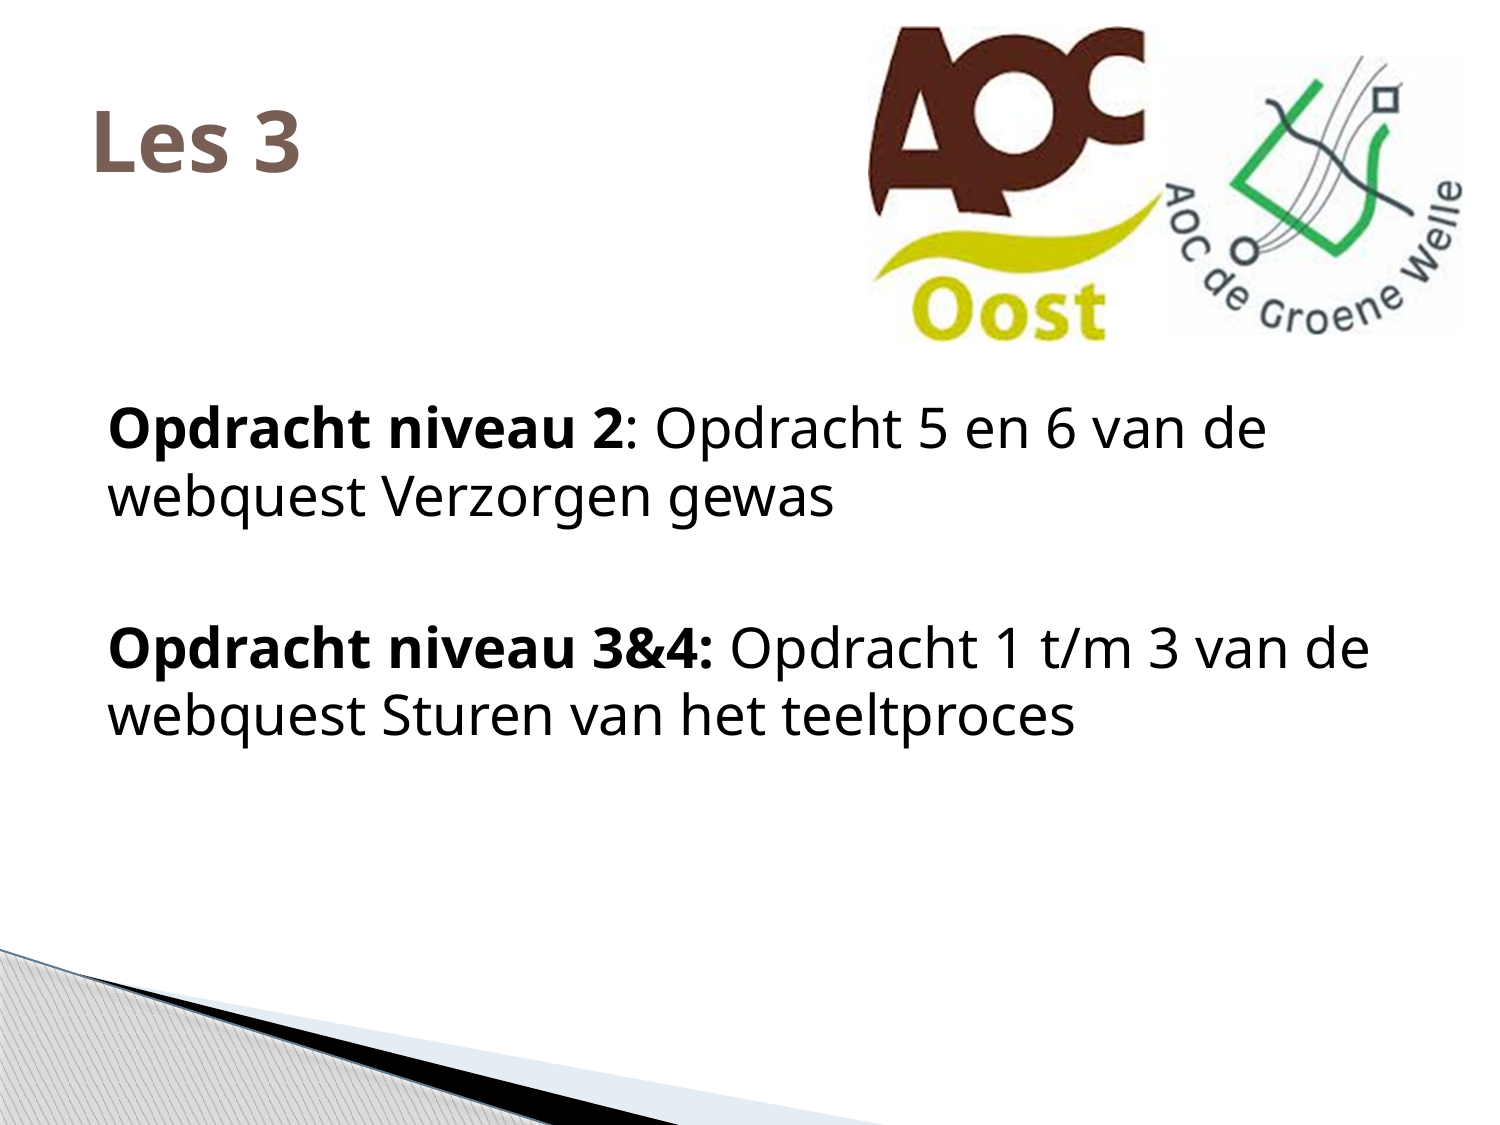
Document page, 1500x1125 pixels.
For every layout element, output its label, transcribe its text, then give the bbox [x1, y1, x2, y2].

list Opdracht niveau 2: Opdracht 5 en 6 van de webquest Verzorgen gewas Opdracht niveau 3&4: Opdracht 1 t/m 3 van de webquest Sturen van het teeltproces [75, 385, 1425, 986]
title Les 3 [75, 45, 862, 233]
picture [867, 26, 1473, 365]
